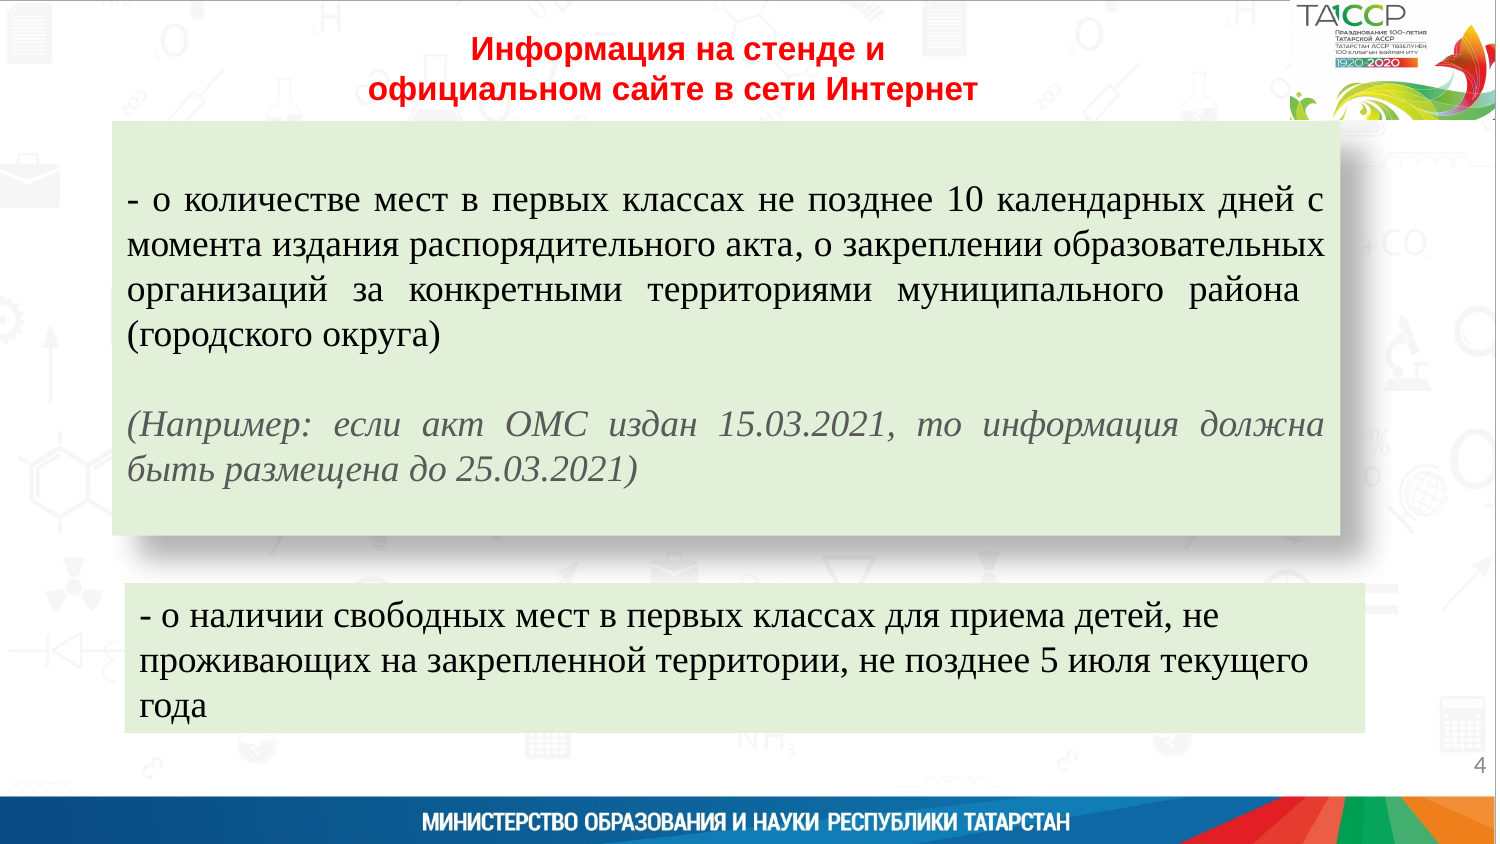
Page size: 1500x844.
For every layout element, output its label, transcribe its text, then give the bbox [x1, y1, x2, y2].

picture [0, 0, 1495, 844]
text_box 4 [1495, 740, 1500, 786]
